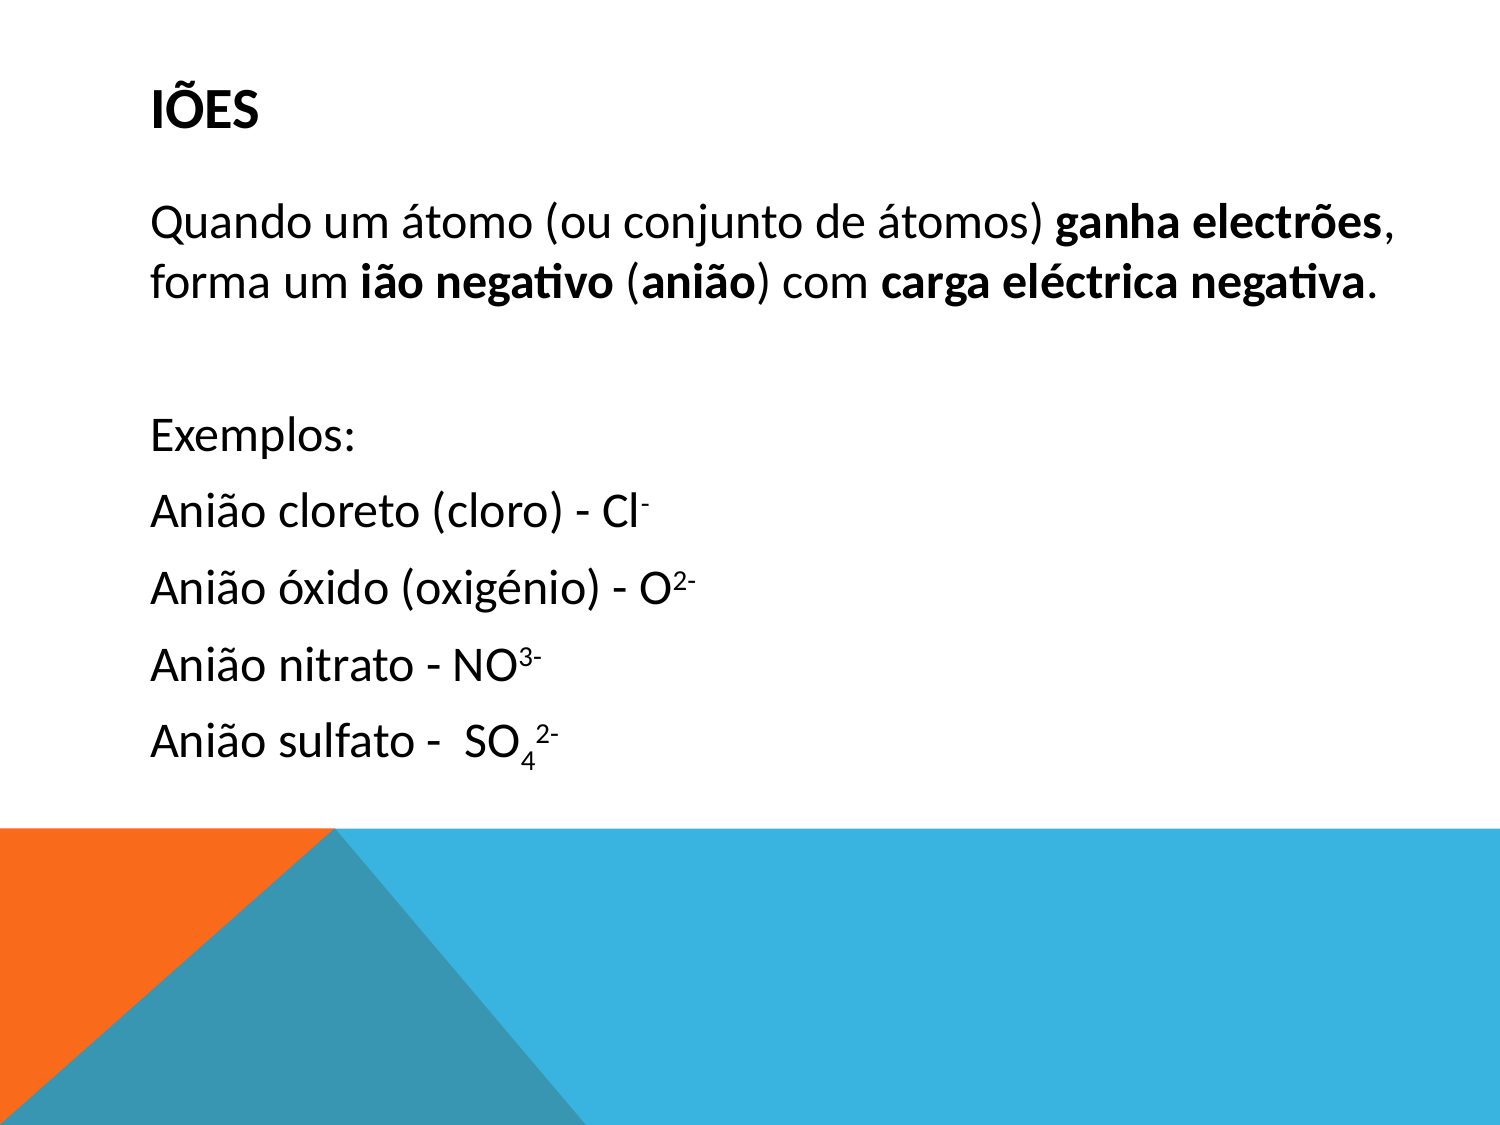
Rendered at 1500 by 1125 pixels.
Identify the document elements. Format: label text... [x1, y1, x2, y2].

list Quando um átomo (ou conjunto de átomos) ganha electrões, forma um ião negativo (anião) com carga eléctrica negativa. Exemplos: Anião cloreto (cloro) - Cl- ­ Anião óxido (oxigénio) - O2-­ Anião nitrato - NO3-­ Anião sulfato - SO42- [135, 180, 1412, 799]
title Iões [135, 60, 1369, 150]
